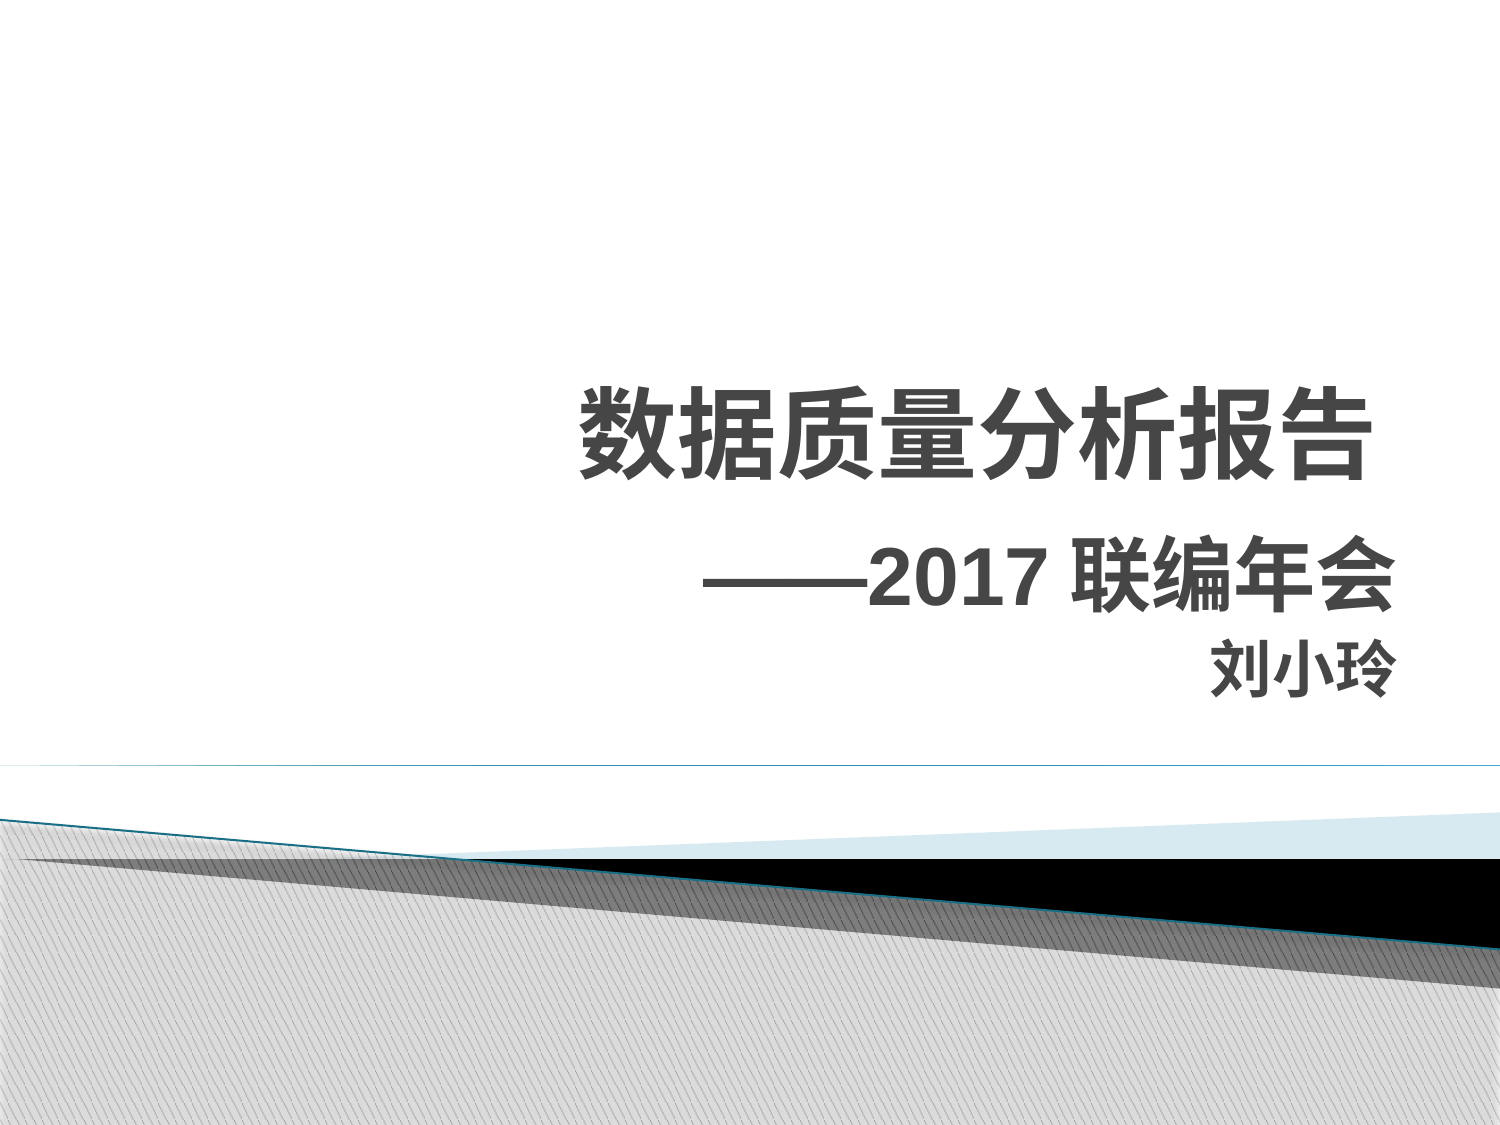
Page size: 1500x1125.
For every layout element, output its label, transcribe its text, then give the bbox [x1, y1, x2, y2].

picture [5, 859, 1500, 989]
title 数据质量分析报告 [117, 199, 1393, 500]
subtitle ——2017联编年会 刘小玲 [140, 515, 1416, 713]
